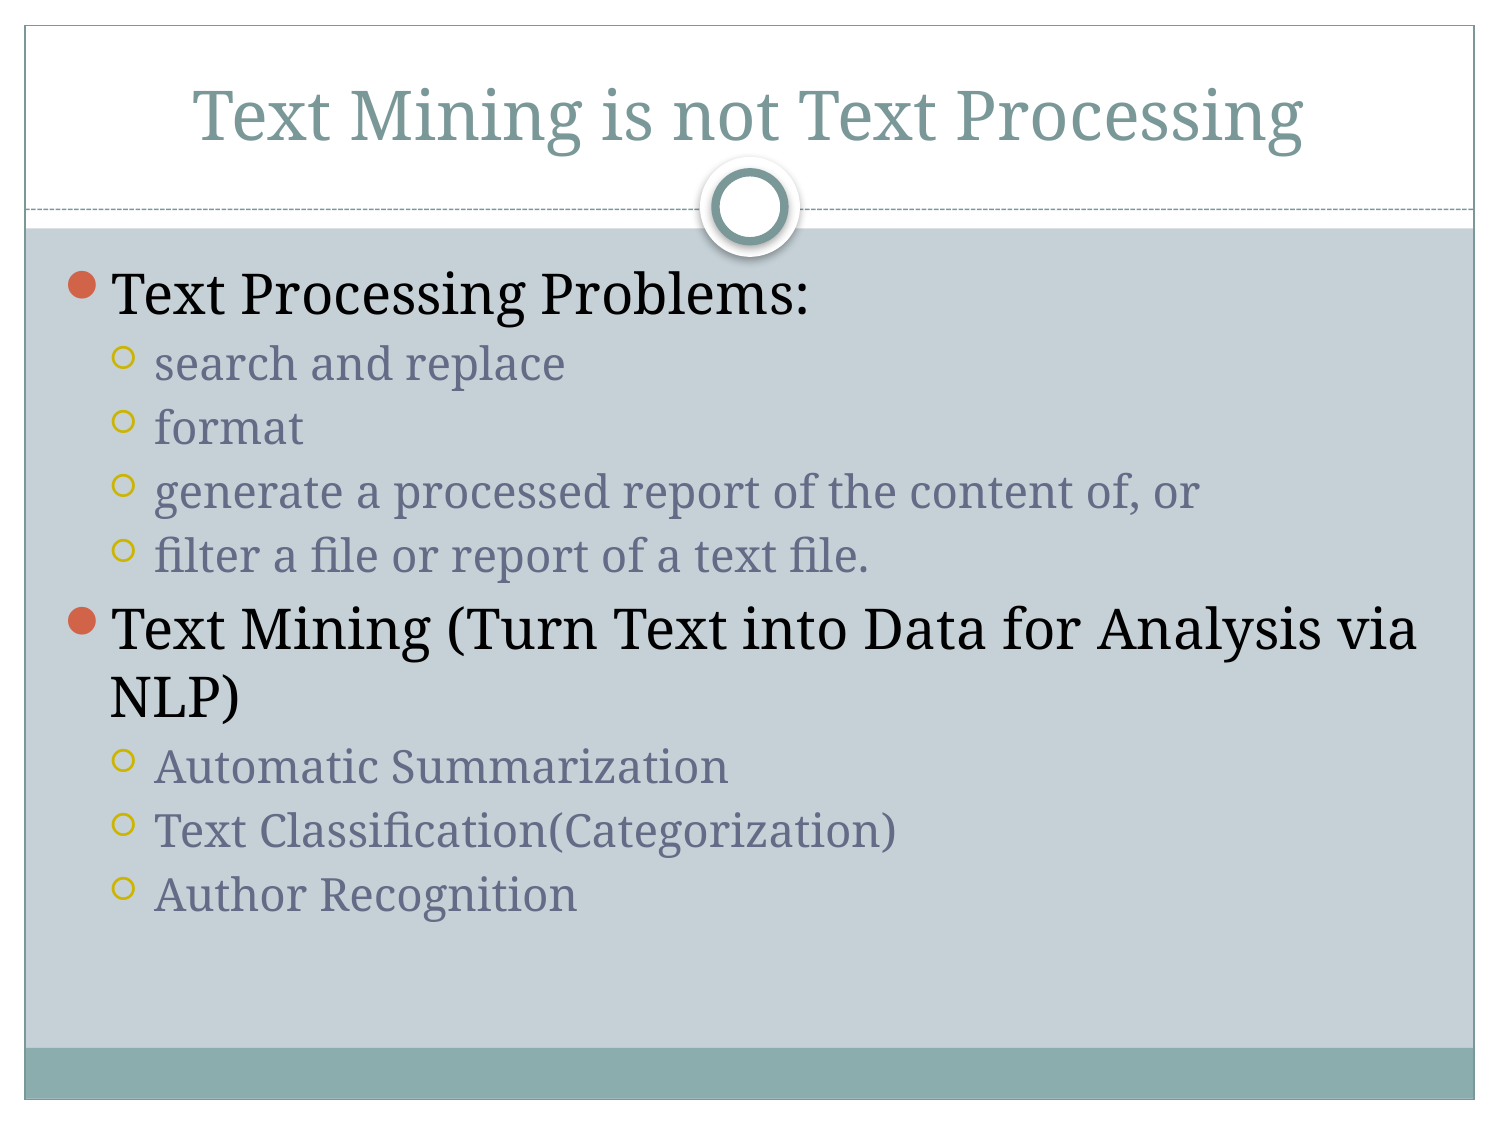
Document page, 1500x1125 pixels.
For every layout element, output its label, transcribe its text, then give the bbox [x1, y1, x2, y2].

title Text Mining is not Text Processing [49, 37, 1450, 162]
list Text Processing Problems: search and replace format generate a processed report of the content of, or filter a file or report of a text file. Text Mining (Turn Text into Data for Analysis via NLP) Automatic Summarization Text Classification(Categorization) Author Recognition [49, 250, 1445, 1001]
